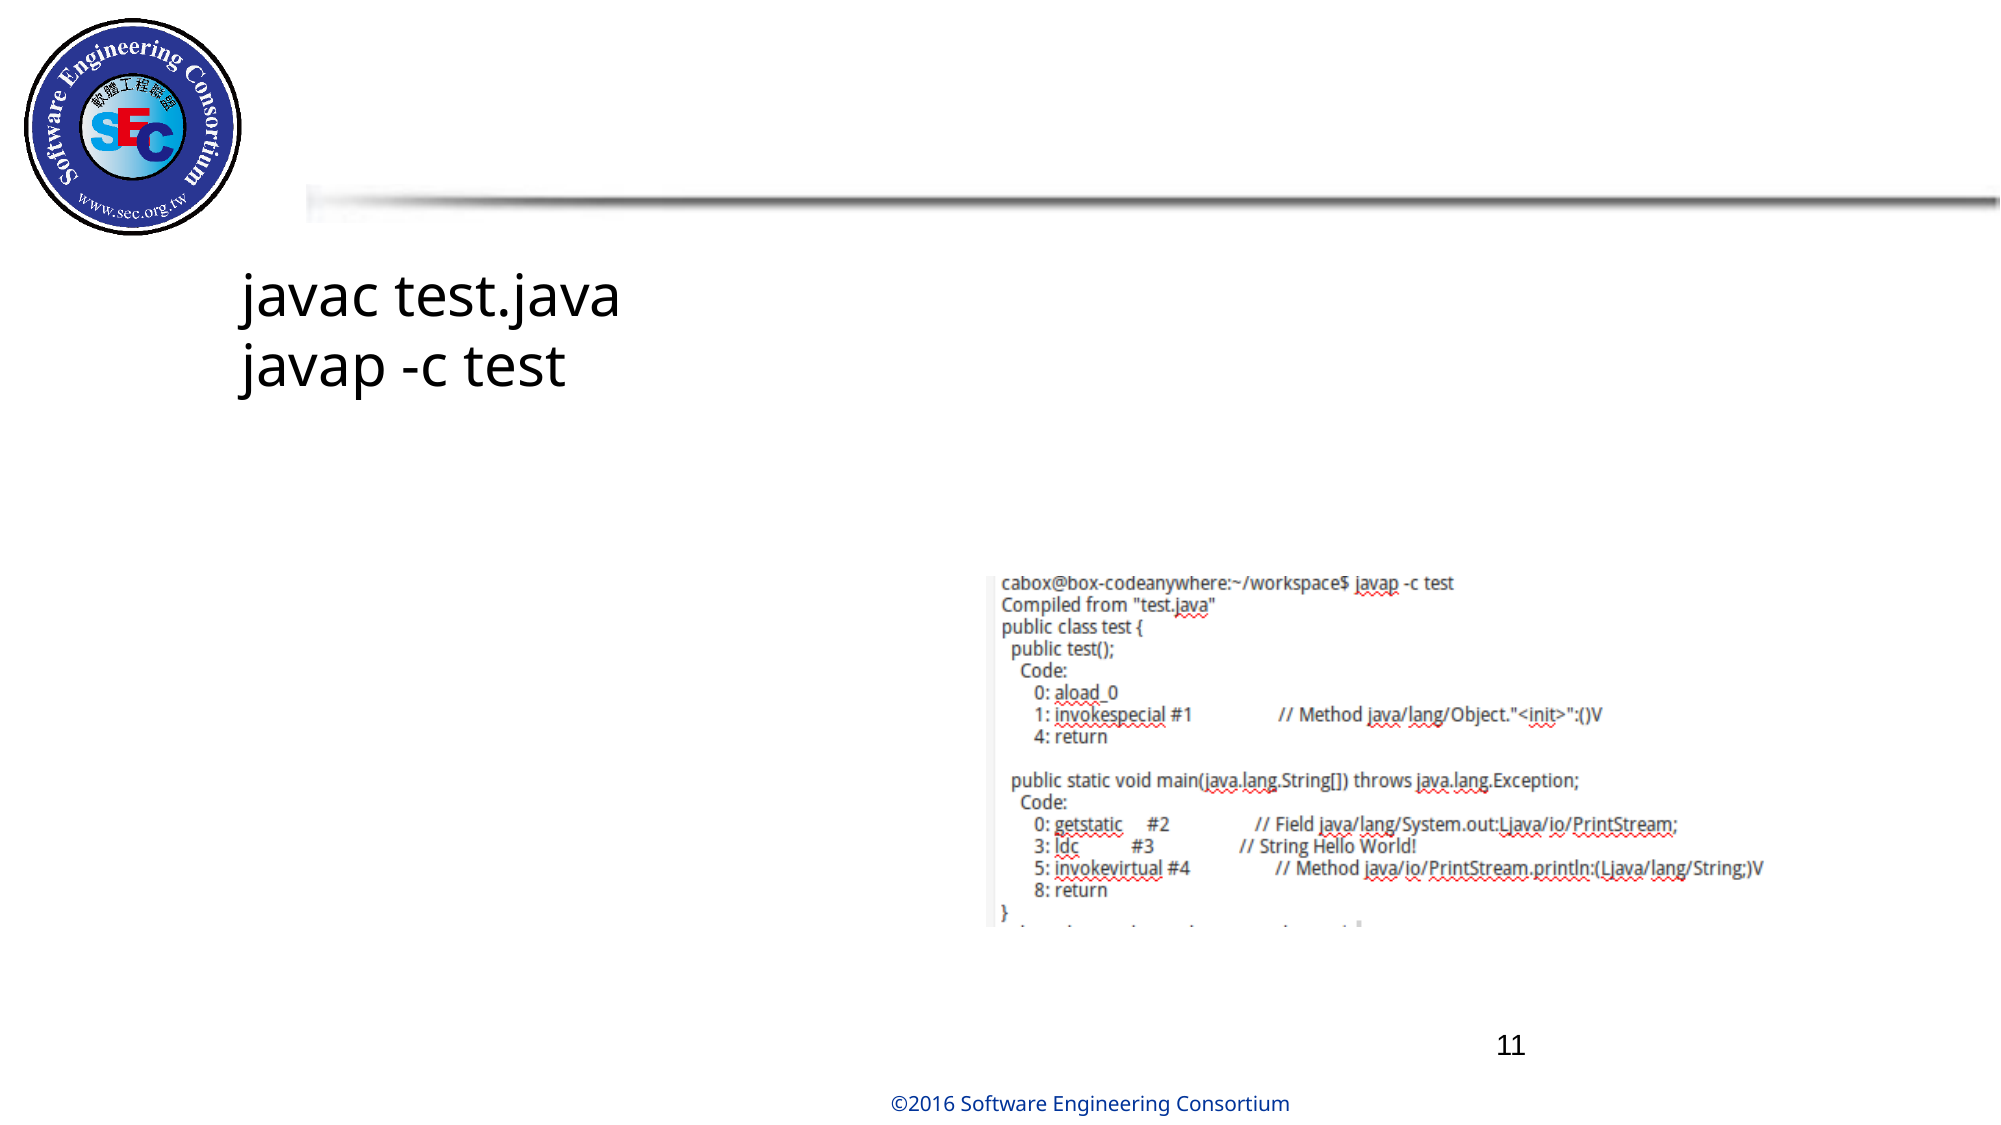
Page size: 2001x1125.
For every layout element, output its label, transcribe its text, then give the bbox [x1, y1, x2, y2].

list javac test.java javap -c test [196, 243, 1898, 1000]
slide_number ‹#› [1481, 1019, 1898, 1094]
picture [986, 575, 1850, 927]
picture [0, 0, 265, 259]
picture [306, 184, 2000, 223]
